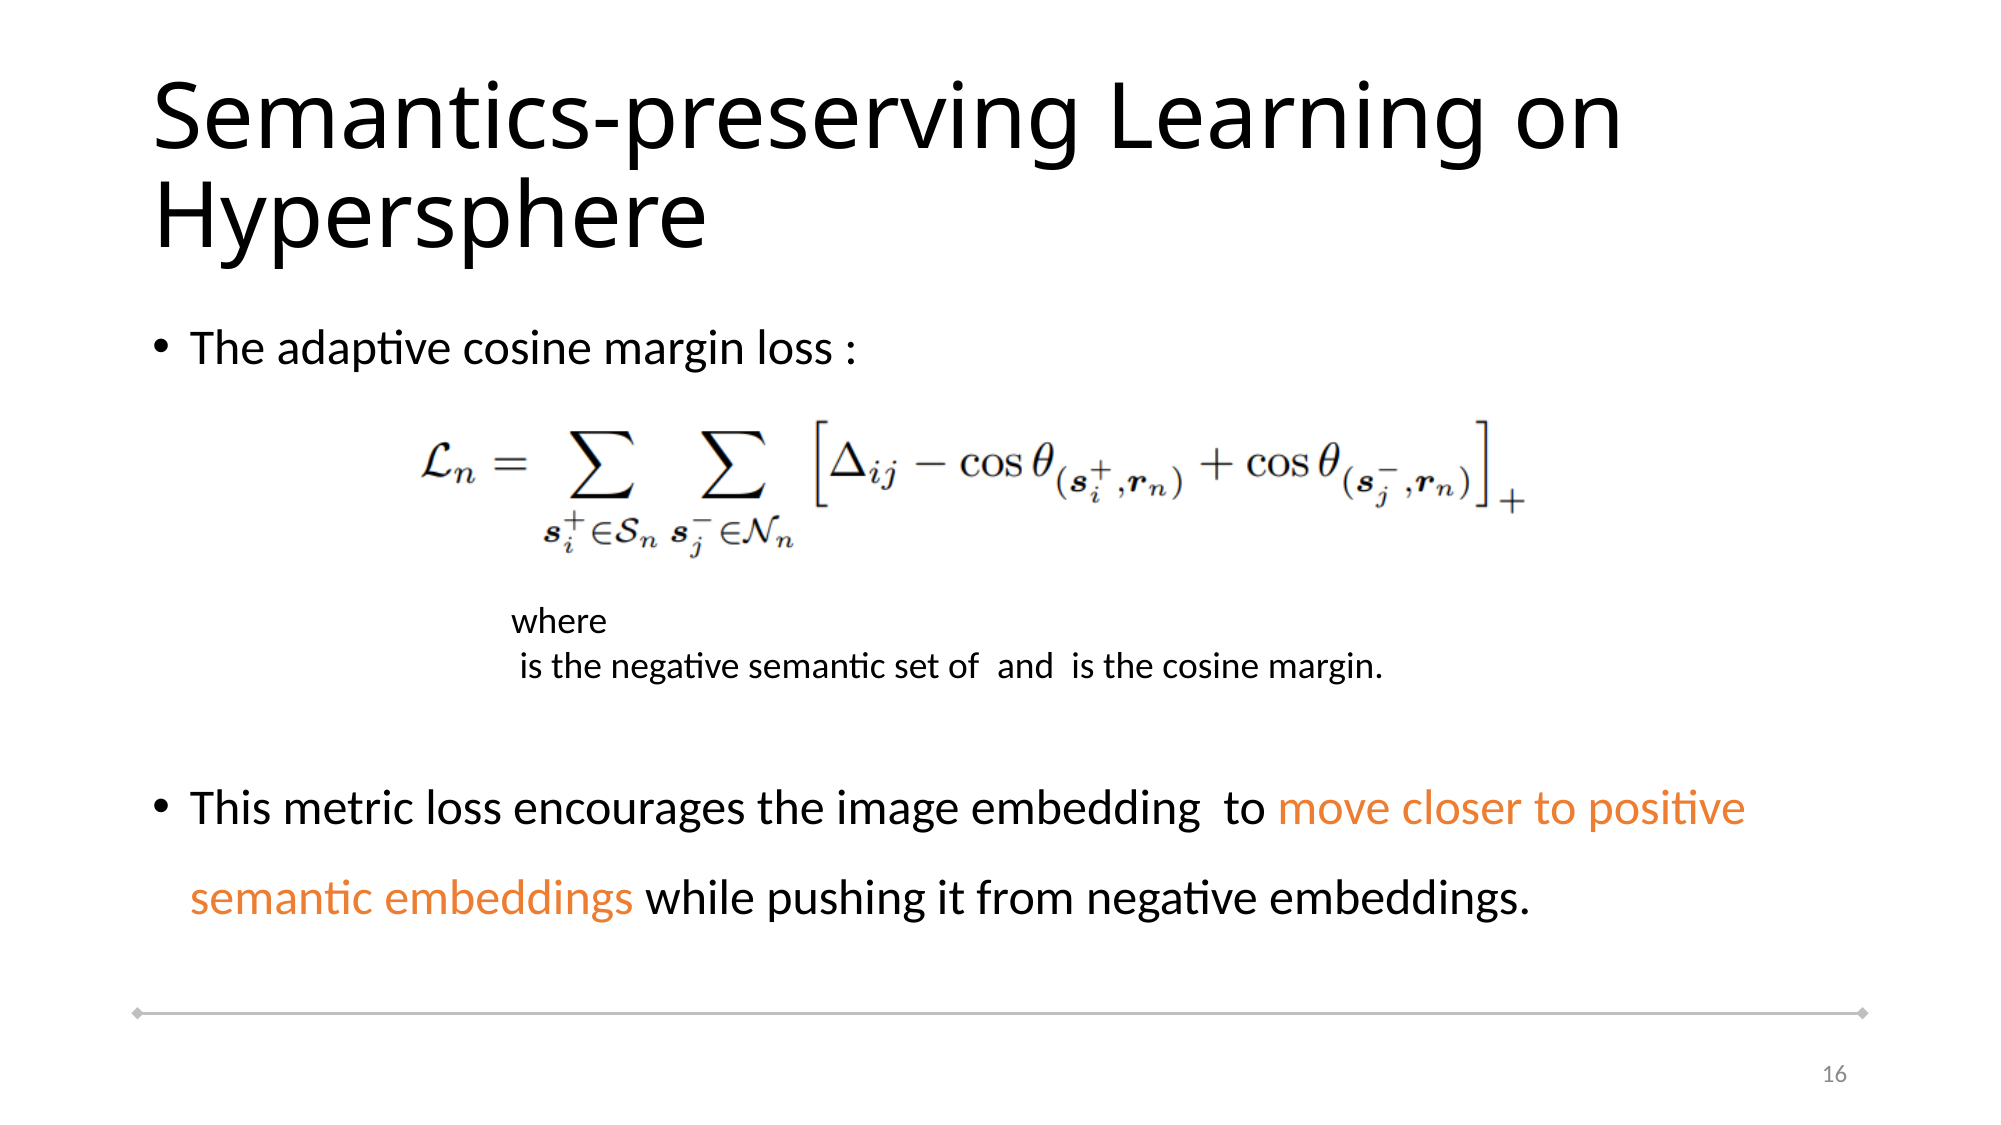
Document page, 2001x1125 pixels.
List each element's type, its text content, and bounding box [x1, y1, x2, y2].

title Semantics-preserving Learning on Hypersphere [137, 59, 1921, 278]
picture [402, 409, 1540, 567]
slide_number 16 [1412, 1042, 1863, 1103]
